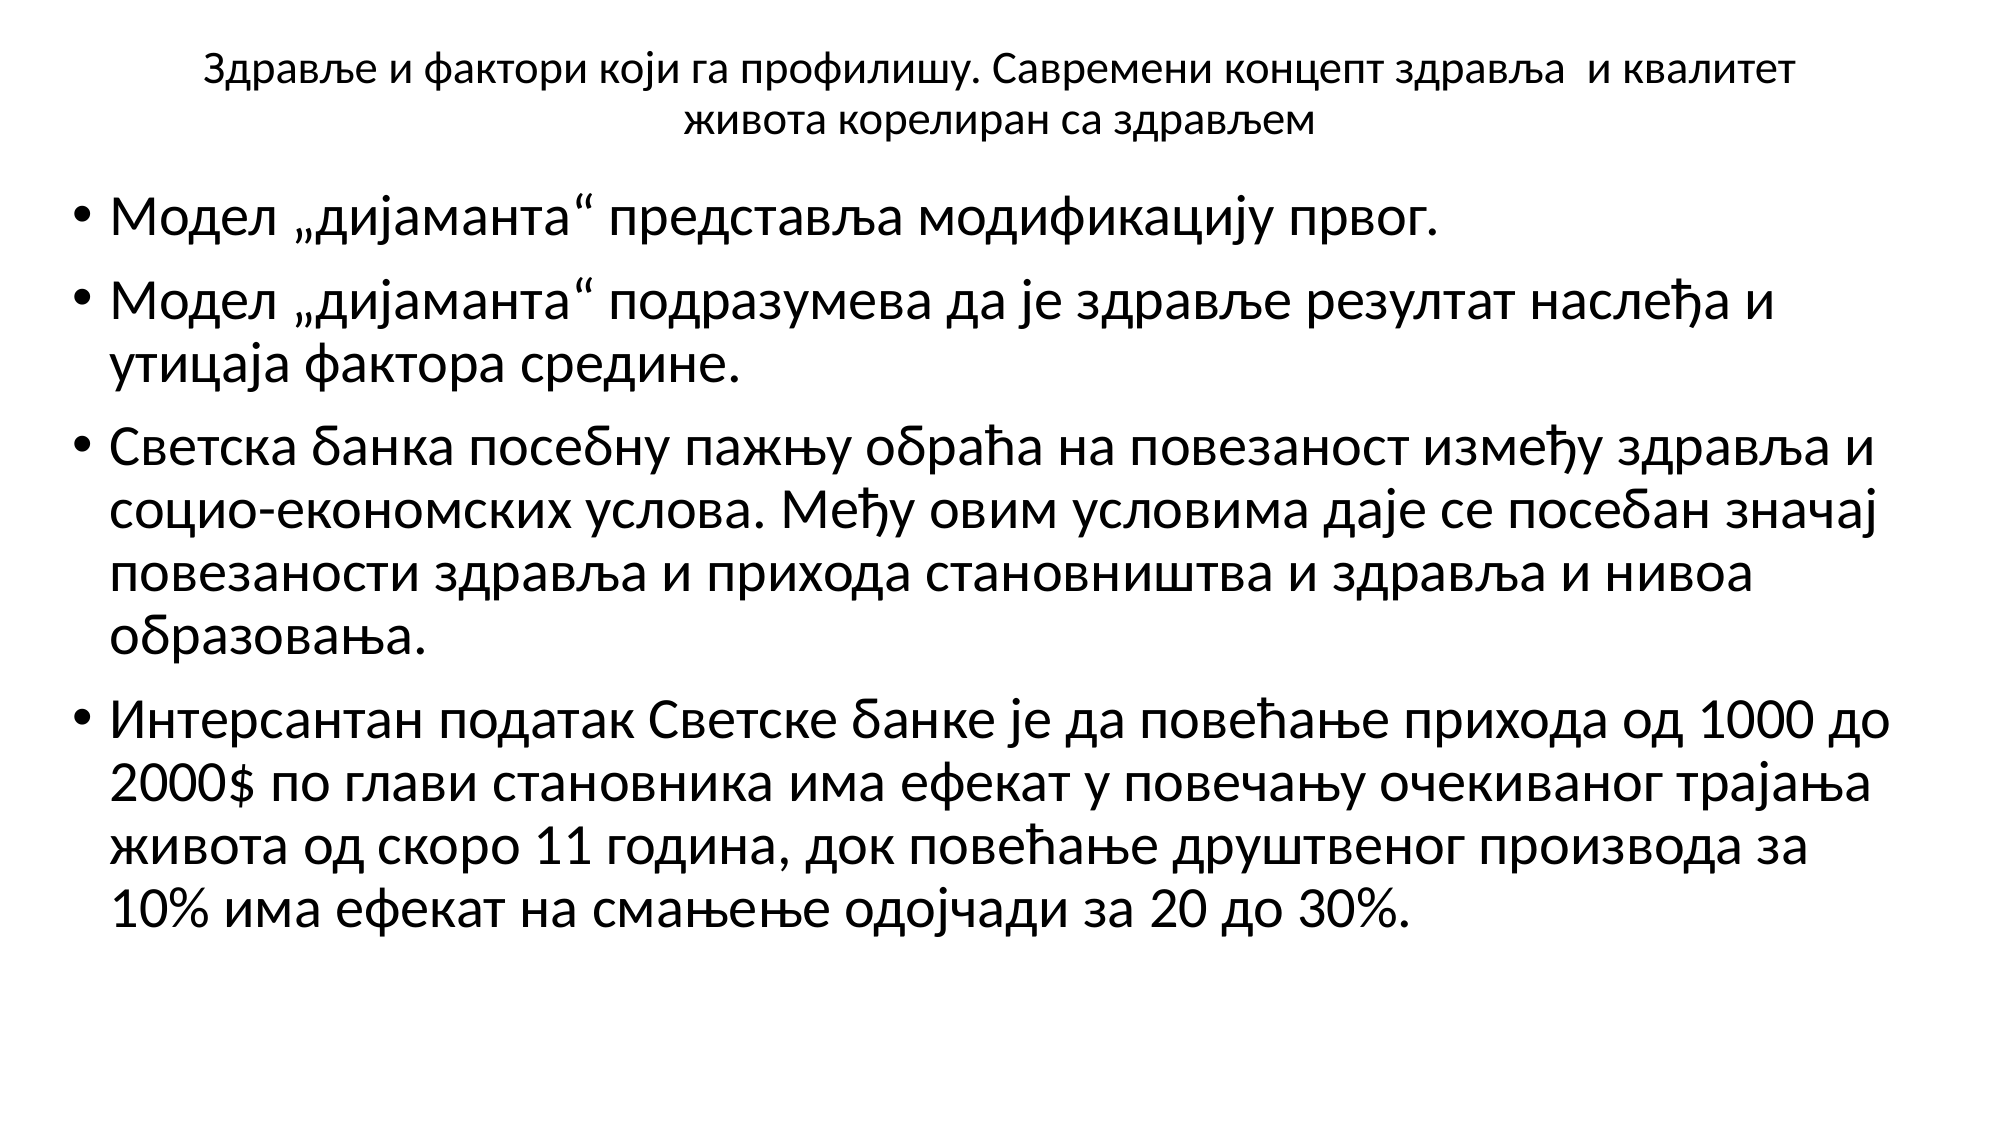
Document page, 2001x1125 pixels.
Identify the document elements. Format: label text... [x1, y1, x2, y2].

title Здравље и фактори који га профилишу. Савремени концепт здравља и квалитет живота корелиран са здрављем [137, 35, 1863, 153]
list Модел „дијаманта“ представља модификацију првог. Модел „дијаманта“ подразумева да је здравље резултат наслеђа и утицаја фактора средине. Светска банка посебну пажњу обраћа на повезаност између здравља и социо-економских услова. Међу овим условима даје се посебан значај повезаности здравља и прихода становништва и здравља и нивоа образовања. Интерсантан податак Светске банке је да повећање прихода од 1000 до 2000$ по глави становника има ефекат у повечању очекиваног трајања живота од скоро 11 година, док повећање друштвеног производа за 10% има ефекат на смањење одојчади за 20 до 30%. [57, 177, 1938, 1074]
